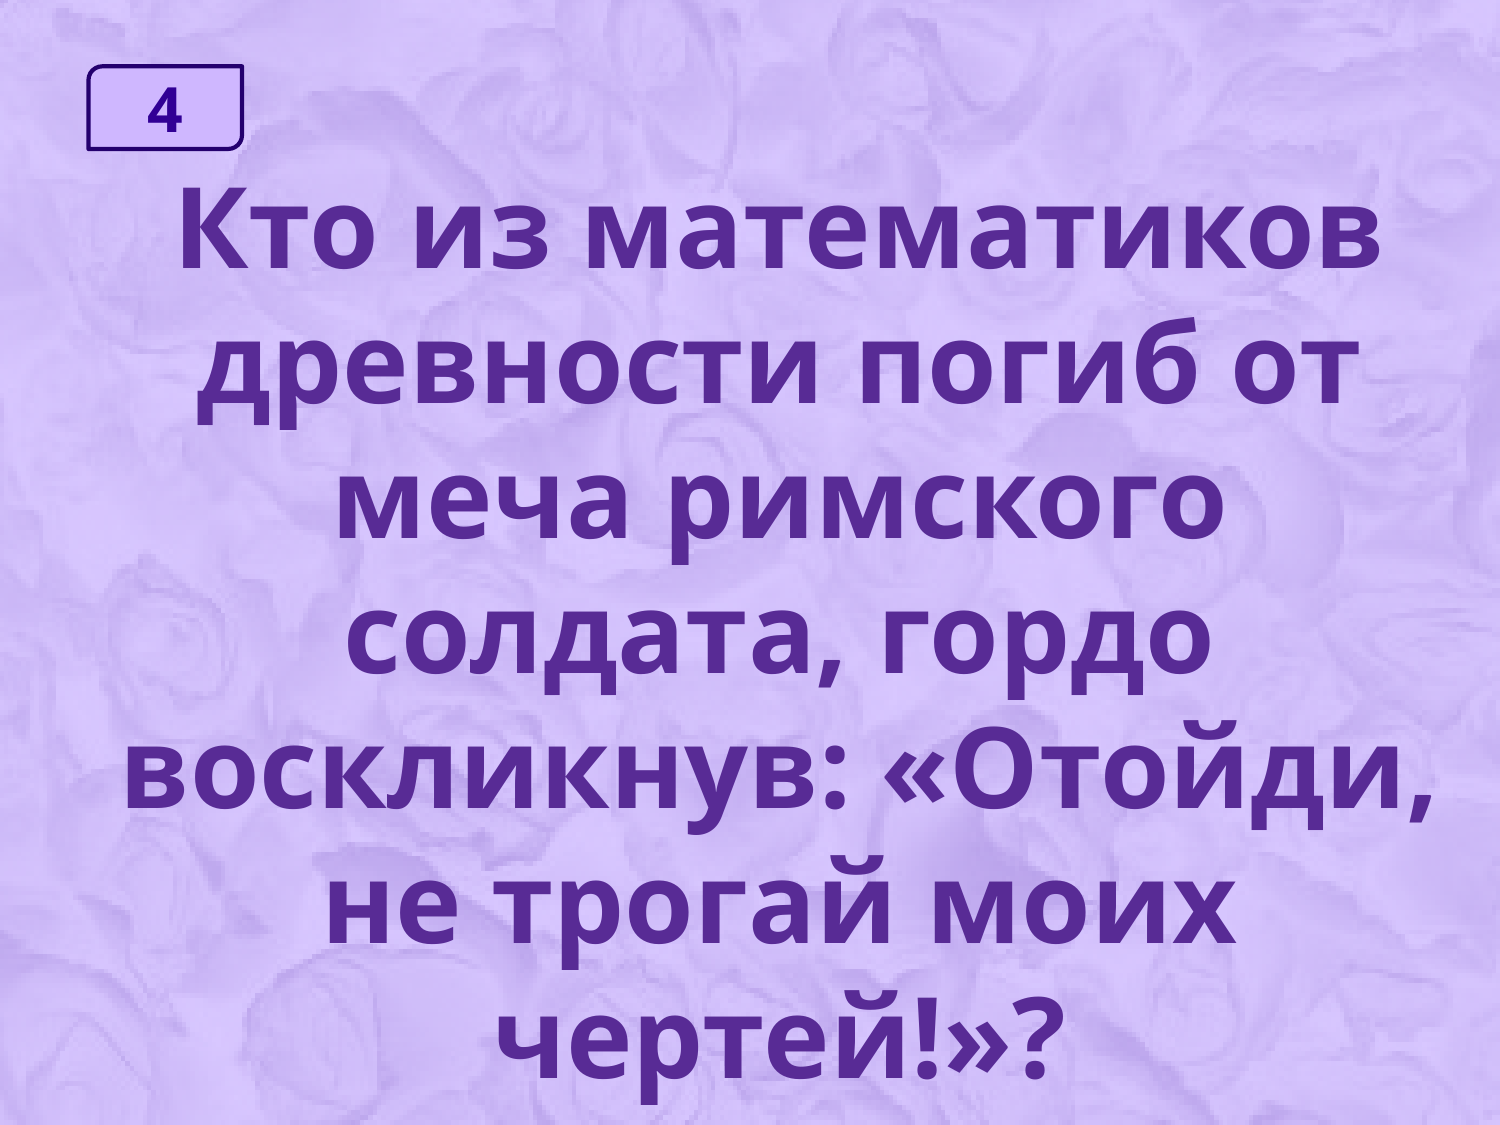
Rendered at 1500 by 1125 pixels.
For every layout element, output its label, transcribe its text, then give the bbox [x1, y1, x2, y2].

text_box Кто из математиков древности погиб от меча римского солдата, гордо воскликнув: «Отойди, не трогай моих чертей!»? [88, 148, 1471, 1109]
text_box 4 [86, 64, 245, 151]
